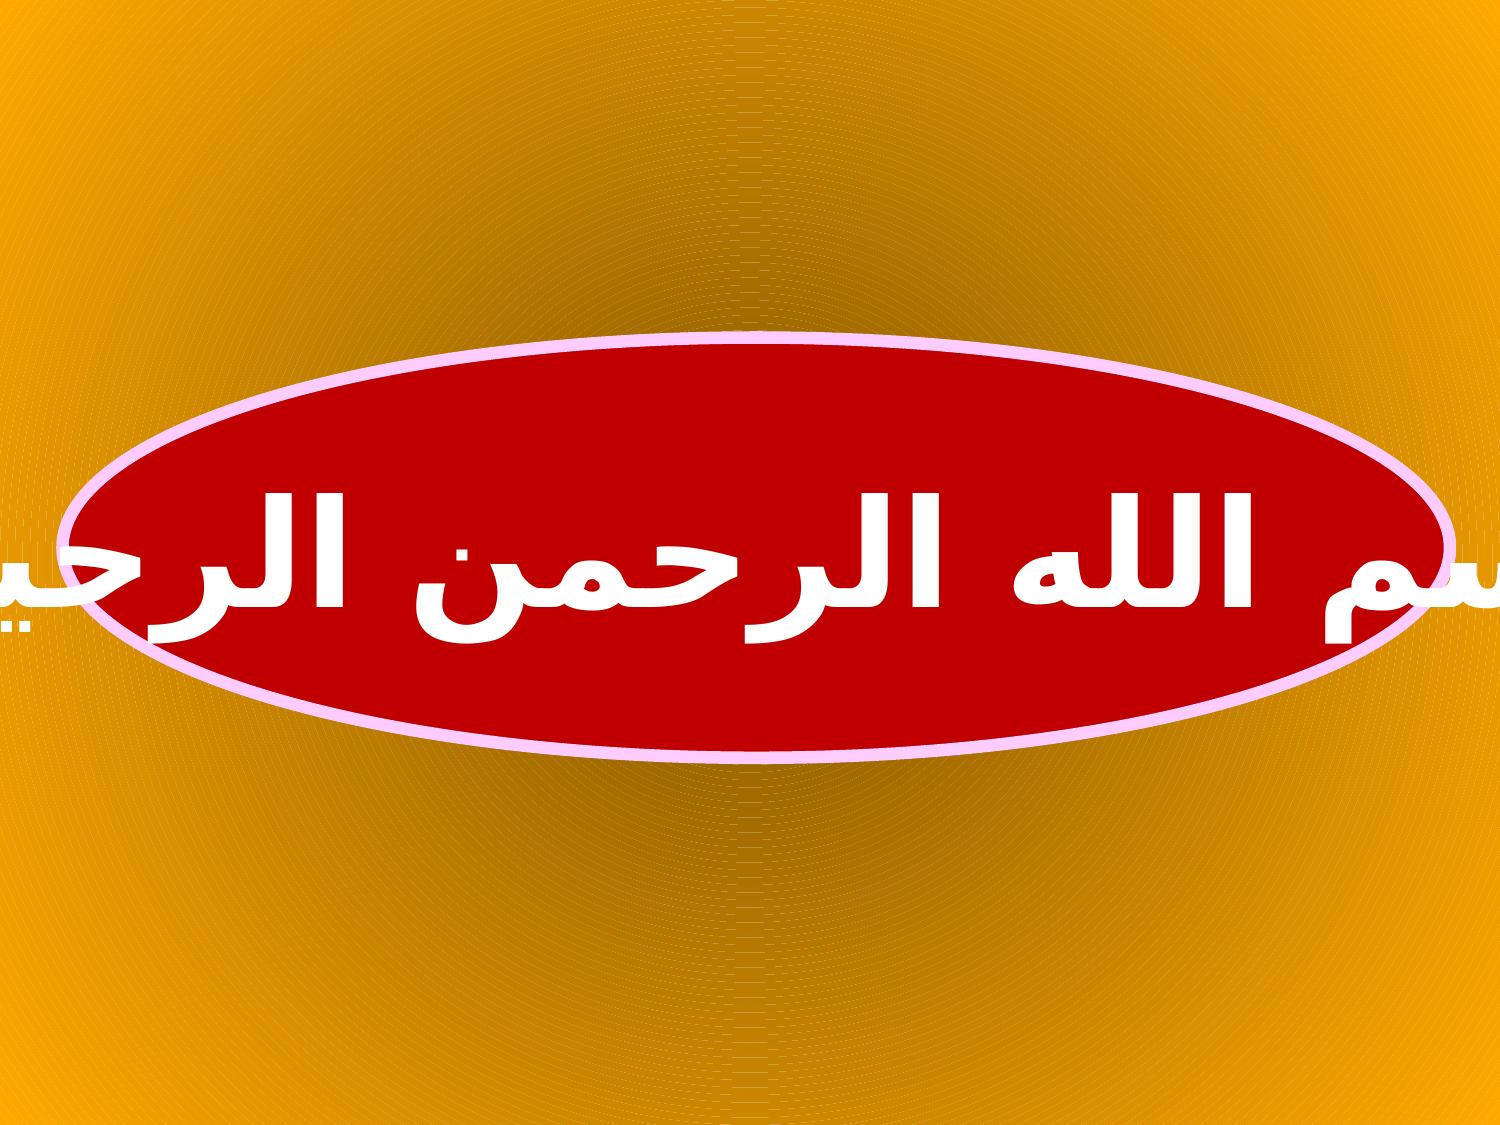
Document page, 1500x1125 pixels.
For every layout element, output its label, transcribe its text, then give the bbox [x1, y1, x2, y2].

text_box بسم الله الرحمن الرحيم [62, 337, 1450, 758]
